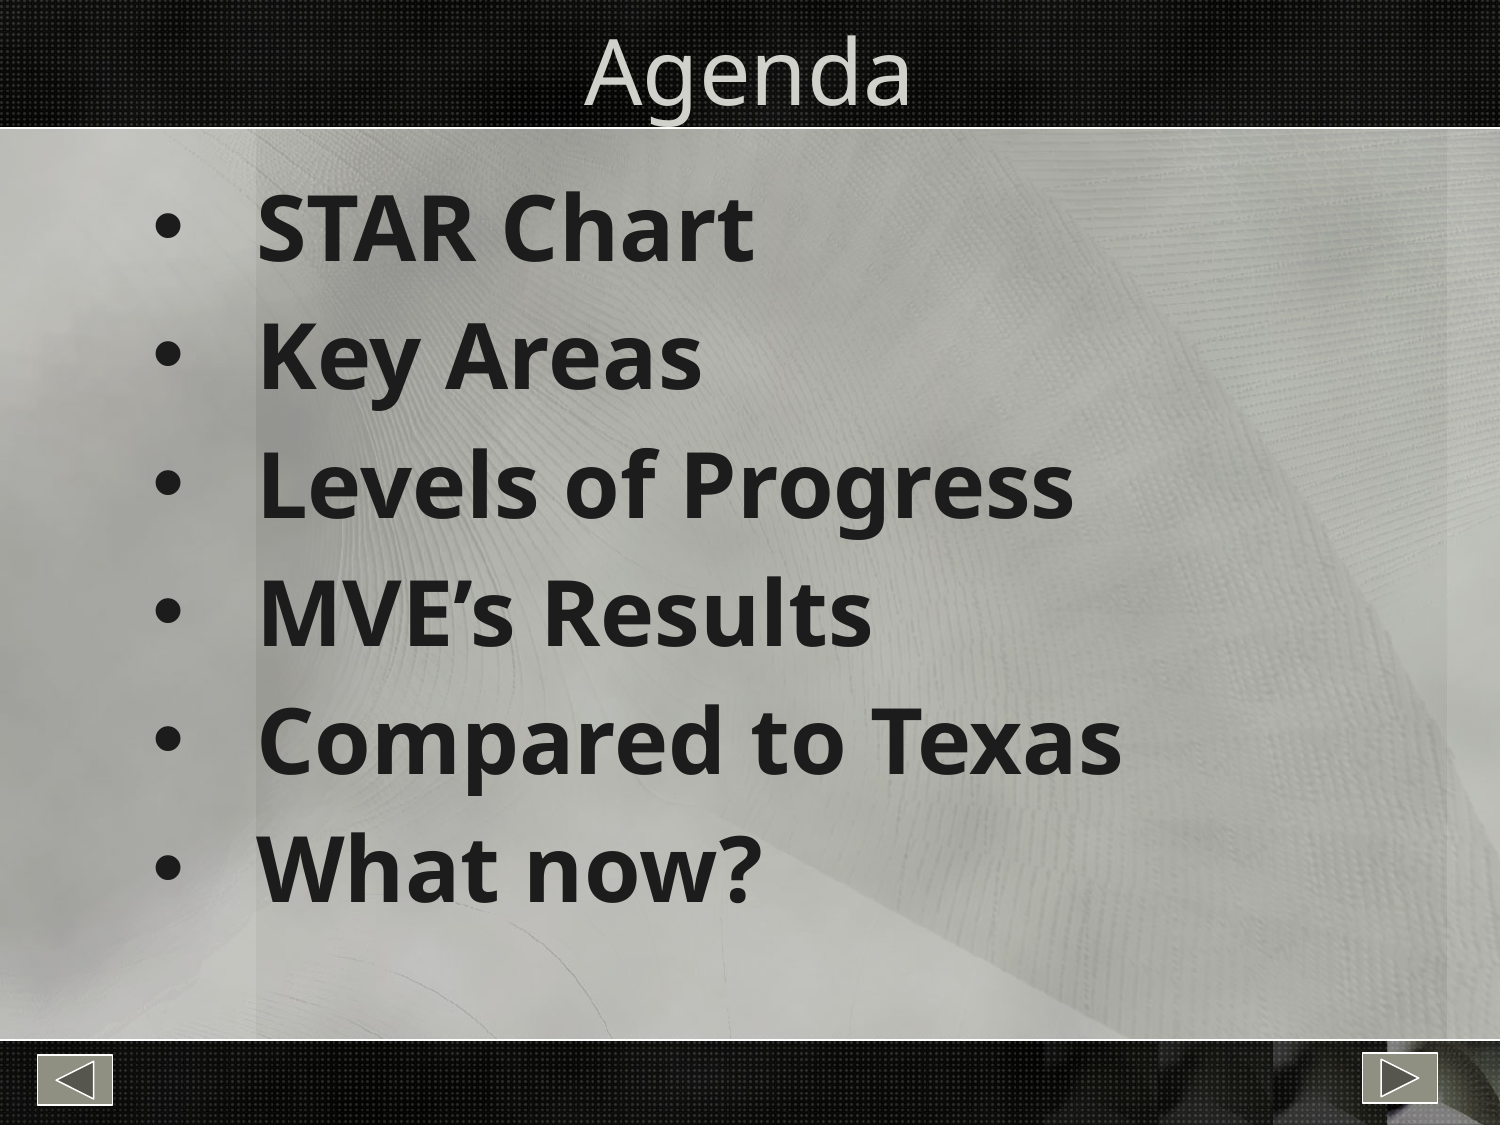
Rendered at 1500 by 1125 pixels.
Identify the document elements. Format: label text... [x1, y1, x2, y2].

text_box [37, 1055, 113, 1106]
text_box [1362, 1053, 1438, 1104]
picture [0, 0, 1500, 1125]
title Agenda [74, 0, 1426, 138]
list STAR Chart Key Areas Levels of Progress MVE’s Results Compared to Texas What now? [137, 162, 1426, 938]
